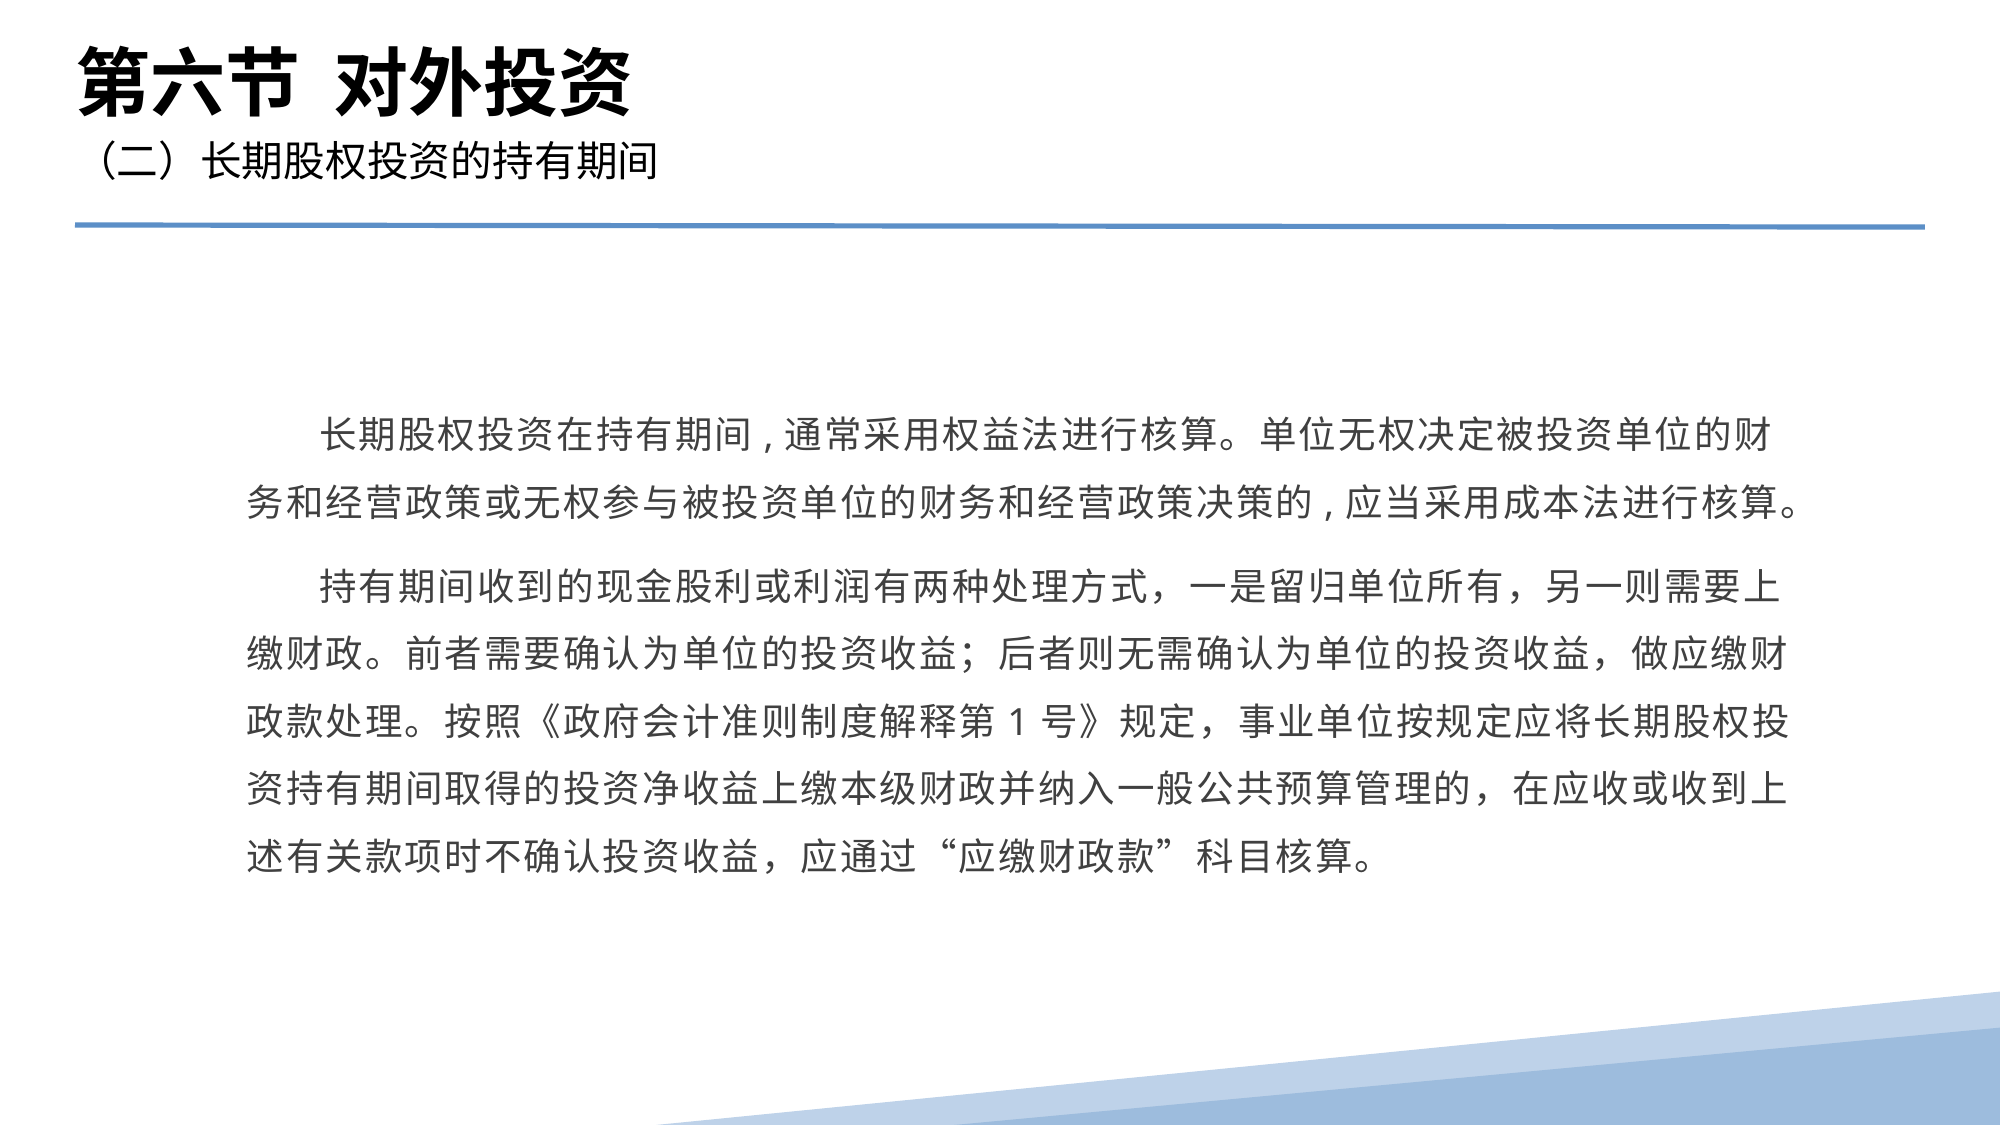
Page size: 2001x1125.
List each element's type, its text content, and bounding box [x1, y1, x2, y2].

text_box 长期股权投资在持有期间,通常采用权益法进行核算。单位无权决定被投资单位的财务和经营政策或无权参与被投资单位的财务和经营政策决策的,应当采用成本法进行核算。 持有期间收到的现金股利或利润有两种处理方式，一是留归单位所有，另一则需要上缴财政。前者需要确认为单位的投资收益；后者则无需确认为单位的投资收益，做应缴财政款处理。按照《政府会计准则制度解释第1号》规定，事业单位按规定应将长期股权投资持有期间取得的投资净收益上缴本级财政并纳入一般公共预算管理的，在应收或收到上述有关款项时不确认投资收益，应通过“应缴财政款”科目核算。 [236, 251, 1807, 1015]
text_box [74, 224, 1925, 228]
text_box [656, 991, 2000, 1125]
text_box 第六节 对外投资 [75, 24, 1925, 124]
text_box （二）长期股权投资的持有期间 [75, 124, 1925, 200]
